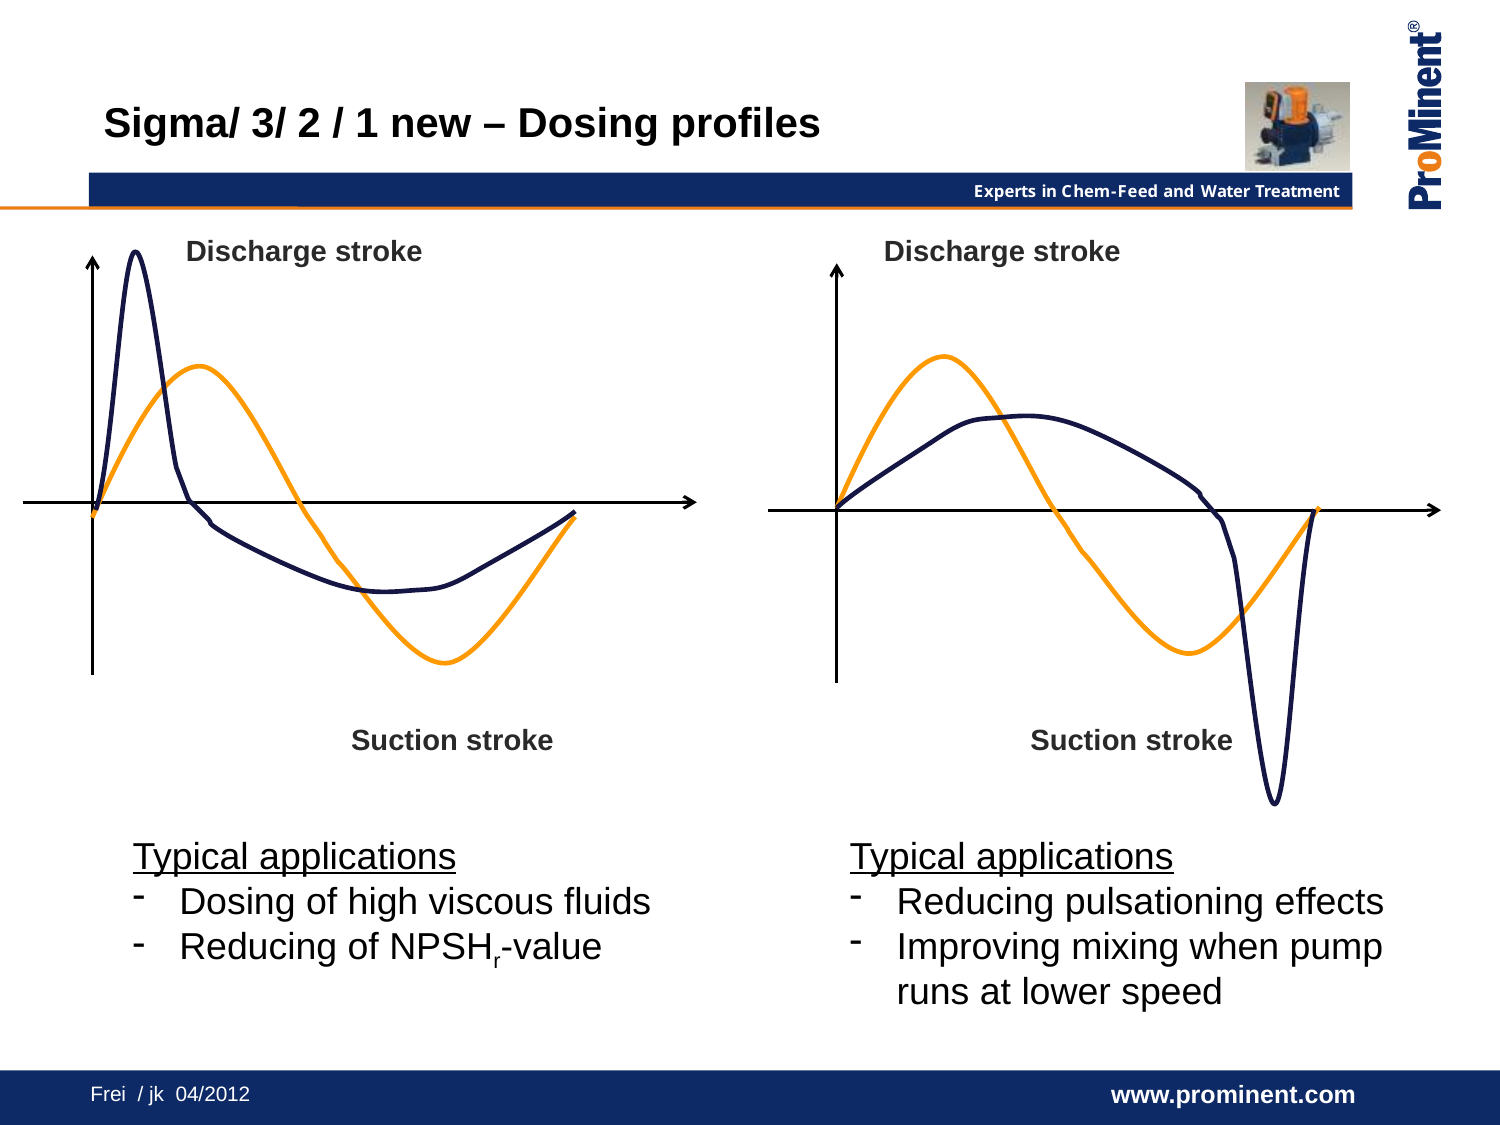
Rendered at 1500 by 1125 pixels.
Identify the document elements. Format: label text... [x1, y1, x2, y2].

picture [1245, 82, 1351, 171]
text_box Discharge stroke [869, 224, 1228, 261]
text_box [23, 255, 698, 675]
text_box [1251, 691, 1293, 805]
text_box Suction stroke [1015, 713, 1257, 799]
text_box Discharge stroke [171, 224, 529, 253]
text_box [767, 262, 1442, 683]
text_box Typical applications Reducing pulsationing effects Improving mixing when pump runs at lower speed [834, 824, 1440, 1020]
text_box [92, 816, 697, 872]
text_box Suction stroke [336, 713, 575, 799]
text_box Typical applications Dosing of high viscous fluids Reducing of NPSHr-value [117, 824, 722, 981]
title Sigma/ 3/ 2 / 1 new – Dosing profiles [88, 45, 1353, 197]
